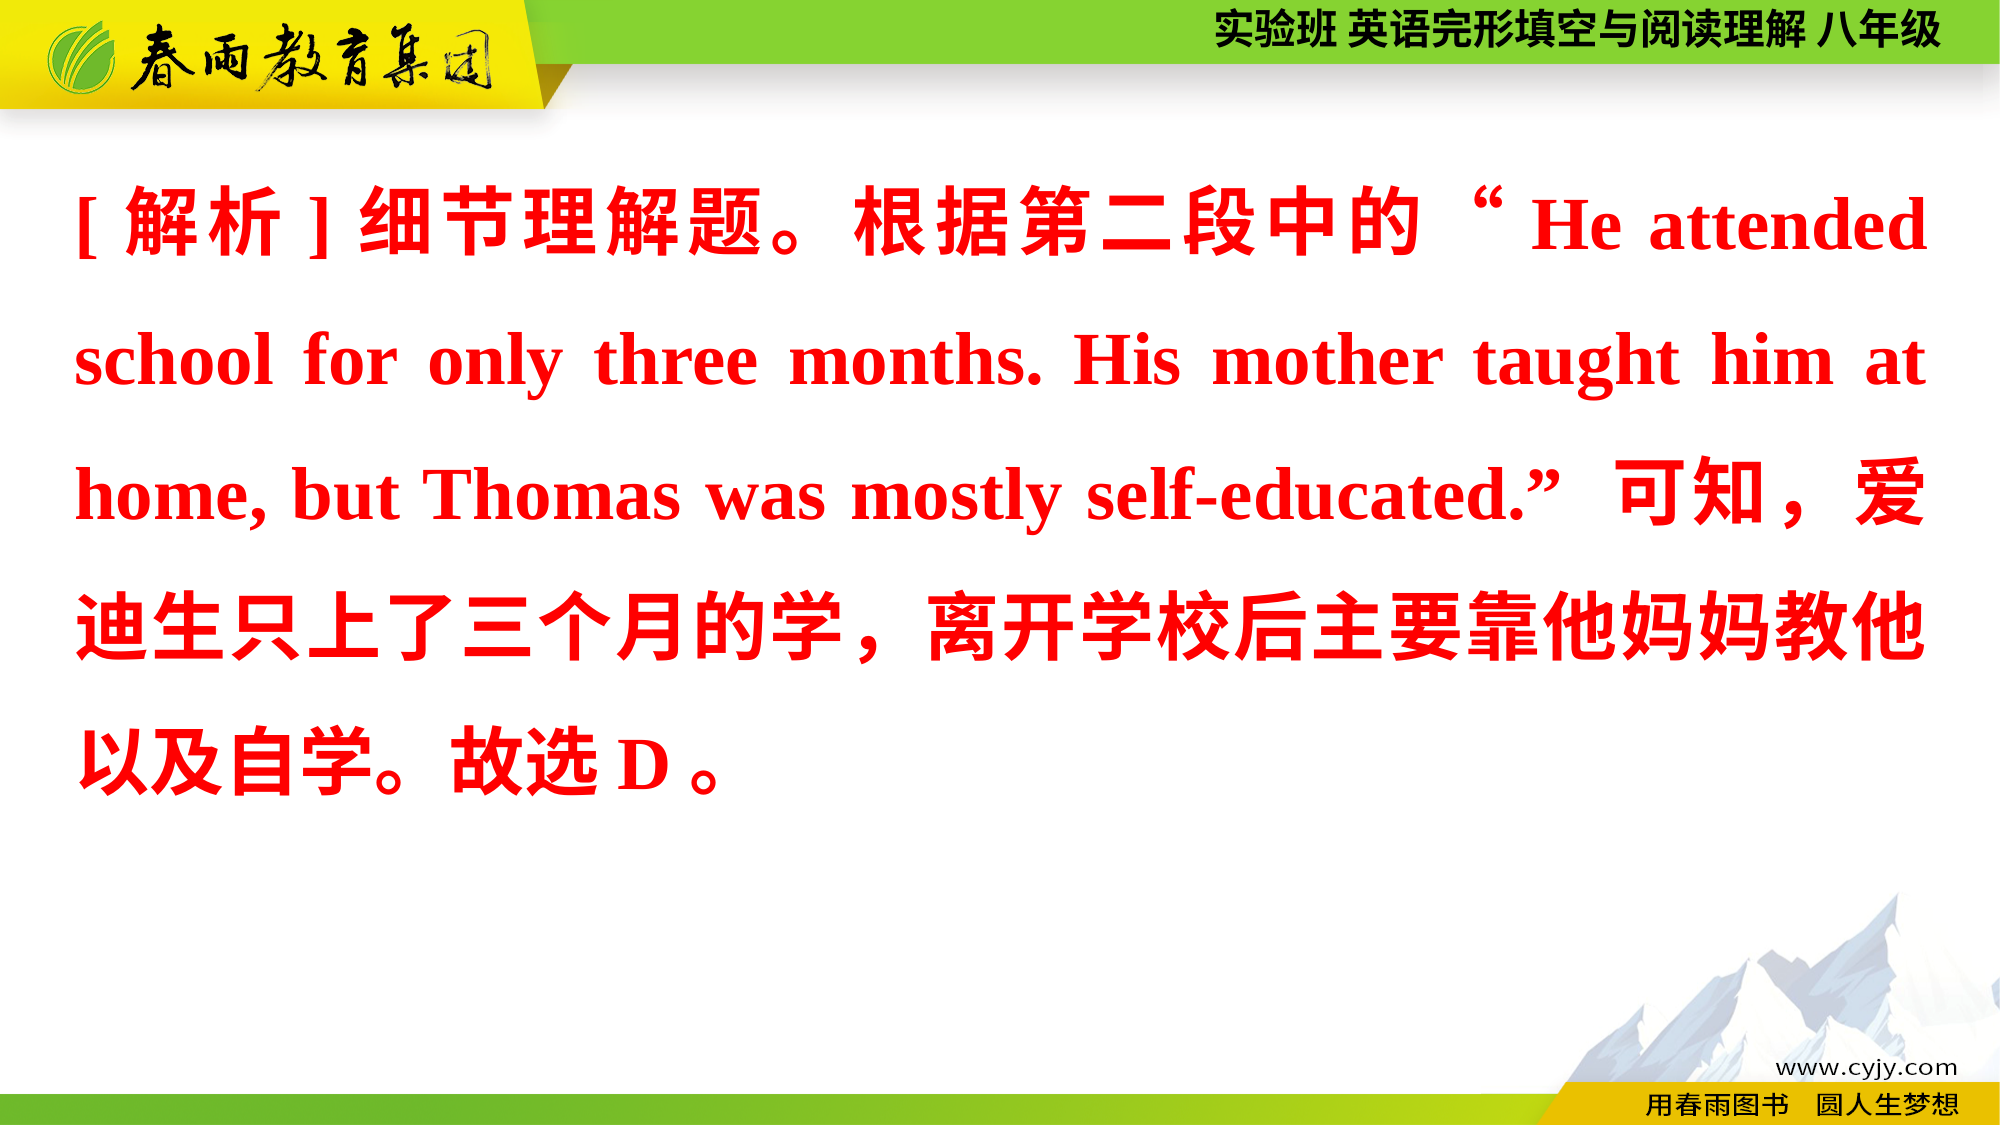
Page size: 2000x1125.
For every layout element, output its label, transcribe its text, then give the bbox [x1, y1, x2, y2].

picture [0, 0, 2000, 1125]
list [解析]细节理解题。根据第二段中的“He attended school for only three months. His mother taught him at home, but Thomas was mostly self-educated.” 可知，爱迪生只上了三个月的学，离开学校后主要靠他妈妈教他以及自学。故选D。 [59, 122, 1944, 802]
